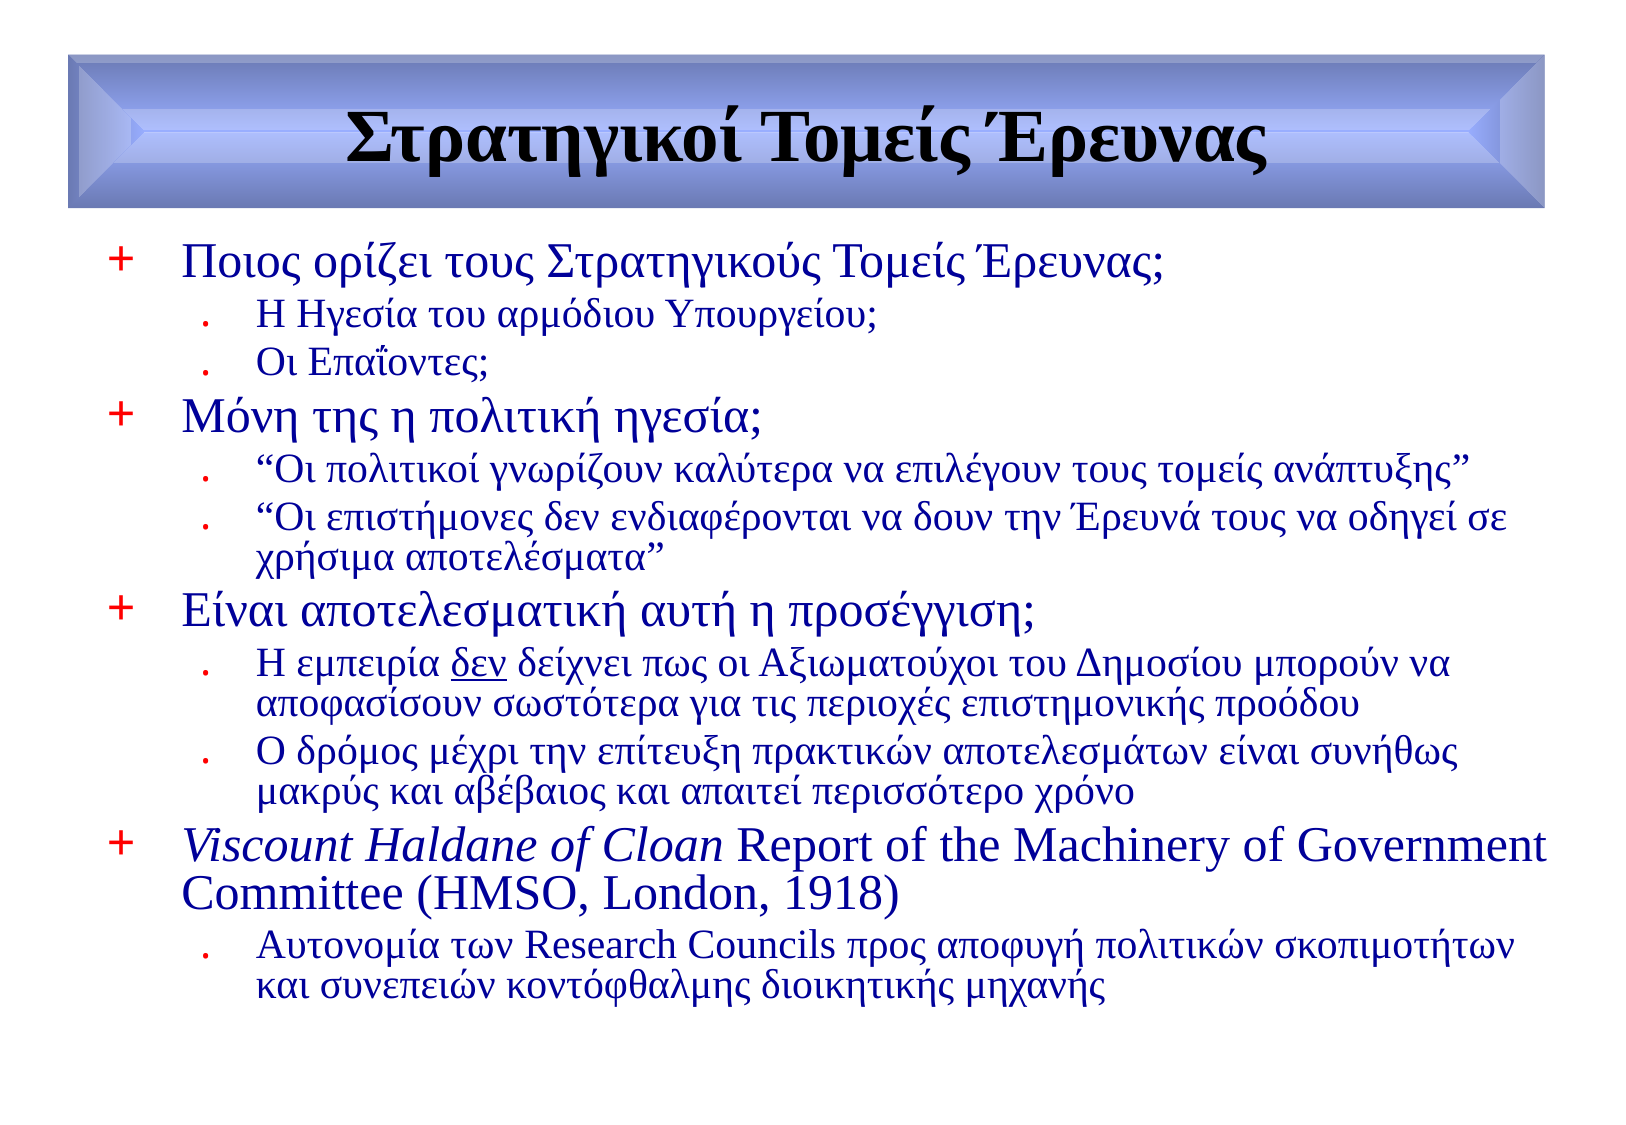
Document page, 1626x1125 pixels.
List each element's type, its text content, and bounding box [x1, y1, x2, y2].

list Ποιος ορίζει τους Στρατηγικούς Τομείς Έρευνας; Η Ηγεσία του αρμόδιου Υπουργείου; Οι Επαΐοντες; Μόνη της η πολιτική ηγεσία; “Οι πολιτικοί γνωρίζουν καλύτερα να επιλέγουν τους τομείς ανάπτυξης” “Οι επιστήμονες δεν ενδιαφέρονται να δουν την Έρευνά τους να οδηγεί σε χρήσιμα αποτελέσματα” Είναι αποτελεσματική αυτή η προσέγγιση; Η εμπειρία δεν δείχνει πως οι Αξιωματούχοι του Δημοσίου μπορούν να αποφασίσουν σωστότερα για τις περιοχές επιστημονικής προόδου Ο δρόμος μέχρι την επίτευξη πρακτικών αποτελεσμάτων είναι συνήθως μακρύς και αβέβαιος και απαιτεί περισσότερο χρόνο Viscount Haldane of Cloan Report of the Machinery of Government Committee (HMSO, London, 1918) Αυτονομία των Research Councils προς αποφυγή πολιτικών σκοπιμοτήτων και συνεπειών κοντόφθαλμης διοικητικής μηχανής [91, 231, 1569, 1102]
title Στρατηγικοί Τομείς Έρευνας [68, 54, 1545, 209]
